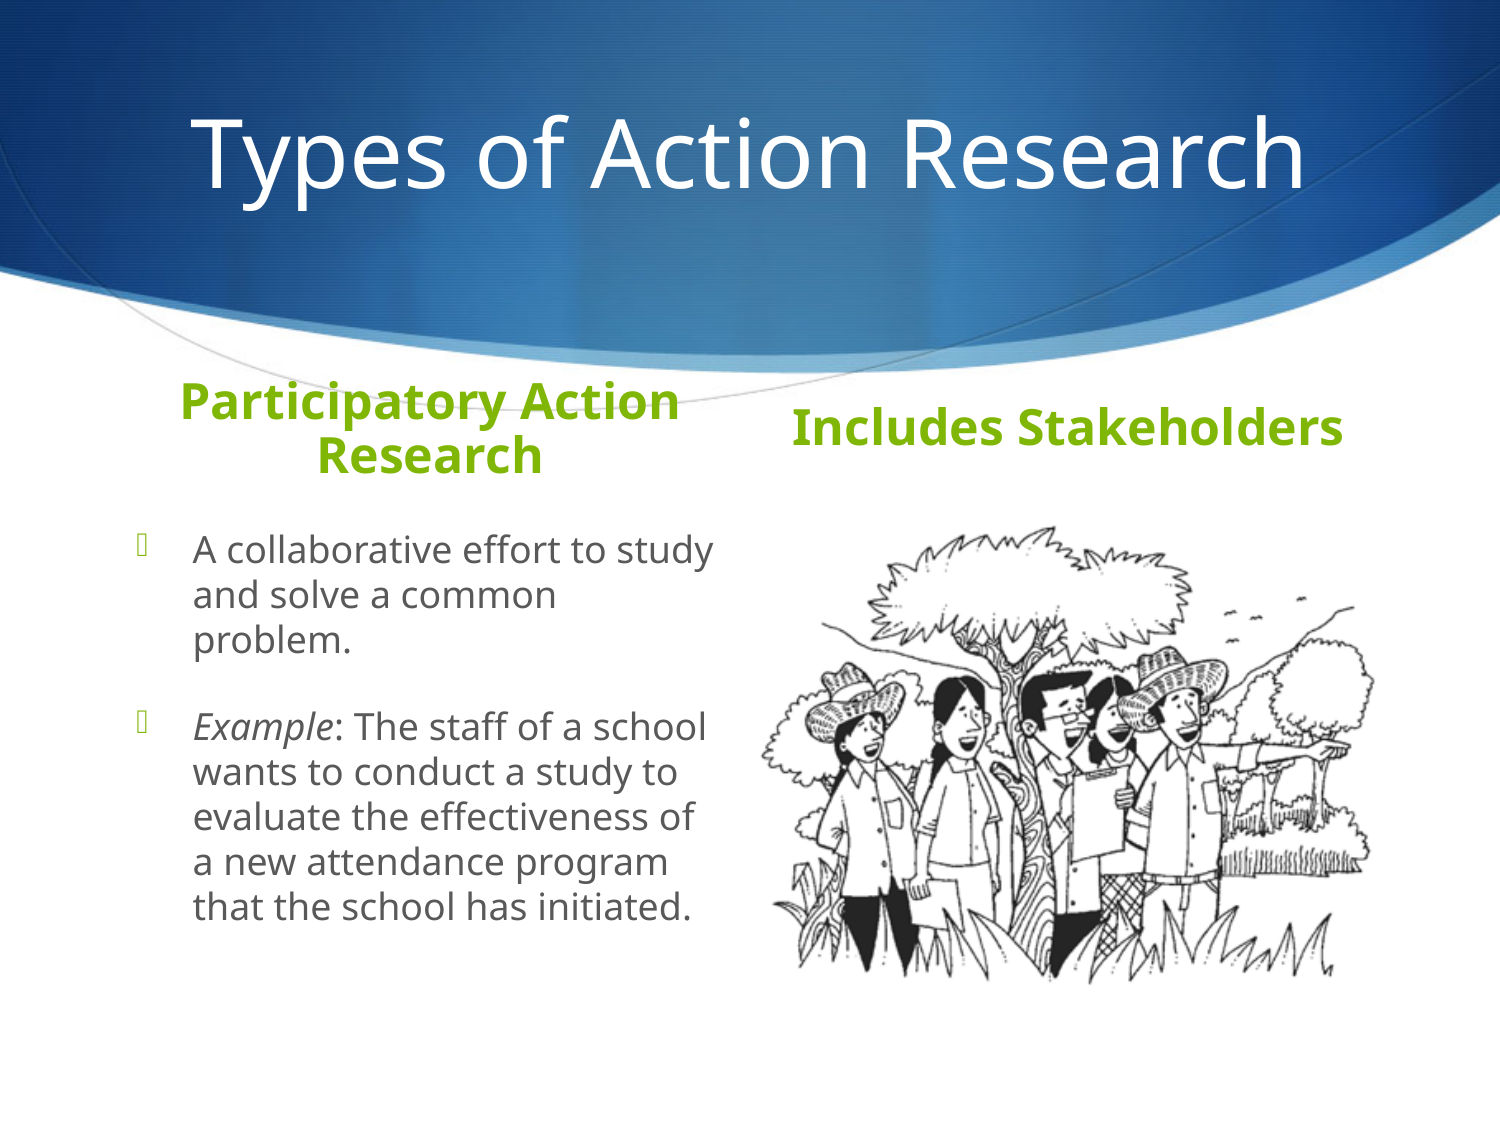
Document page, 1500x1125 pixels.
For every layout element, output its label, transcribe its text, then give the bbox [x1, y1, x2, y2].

title Types of Action Research [75, 56, 1425, 245]
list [759, 517, 1379, 994]
list Includes Stakeholders [759, 366, 1378, 492]
list Participatory Action Research [121, 366, 740, 492]
picture [0, 0, 1500, 1125]
list A collaborative effort to study and solve a common problem. Example: The staff of a school wants to conduct a study to evaluate the effectiveness of a new attendance program that the school has initiated. [121, 518, 731, 993]
